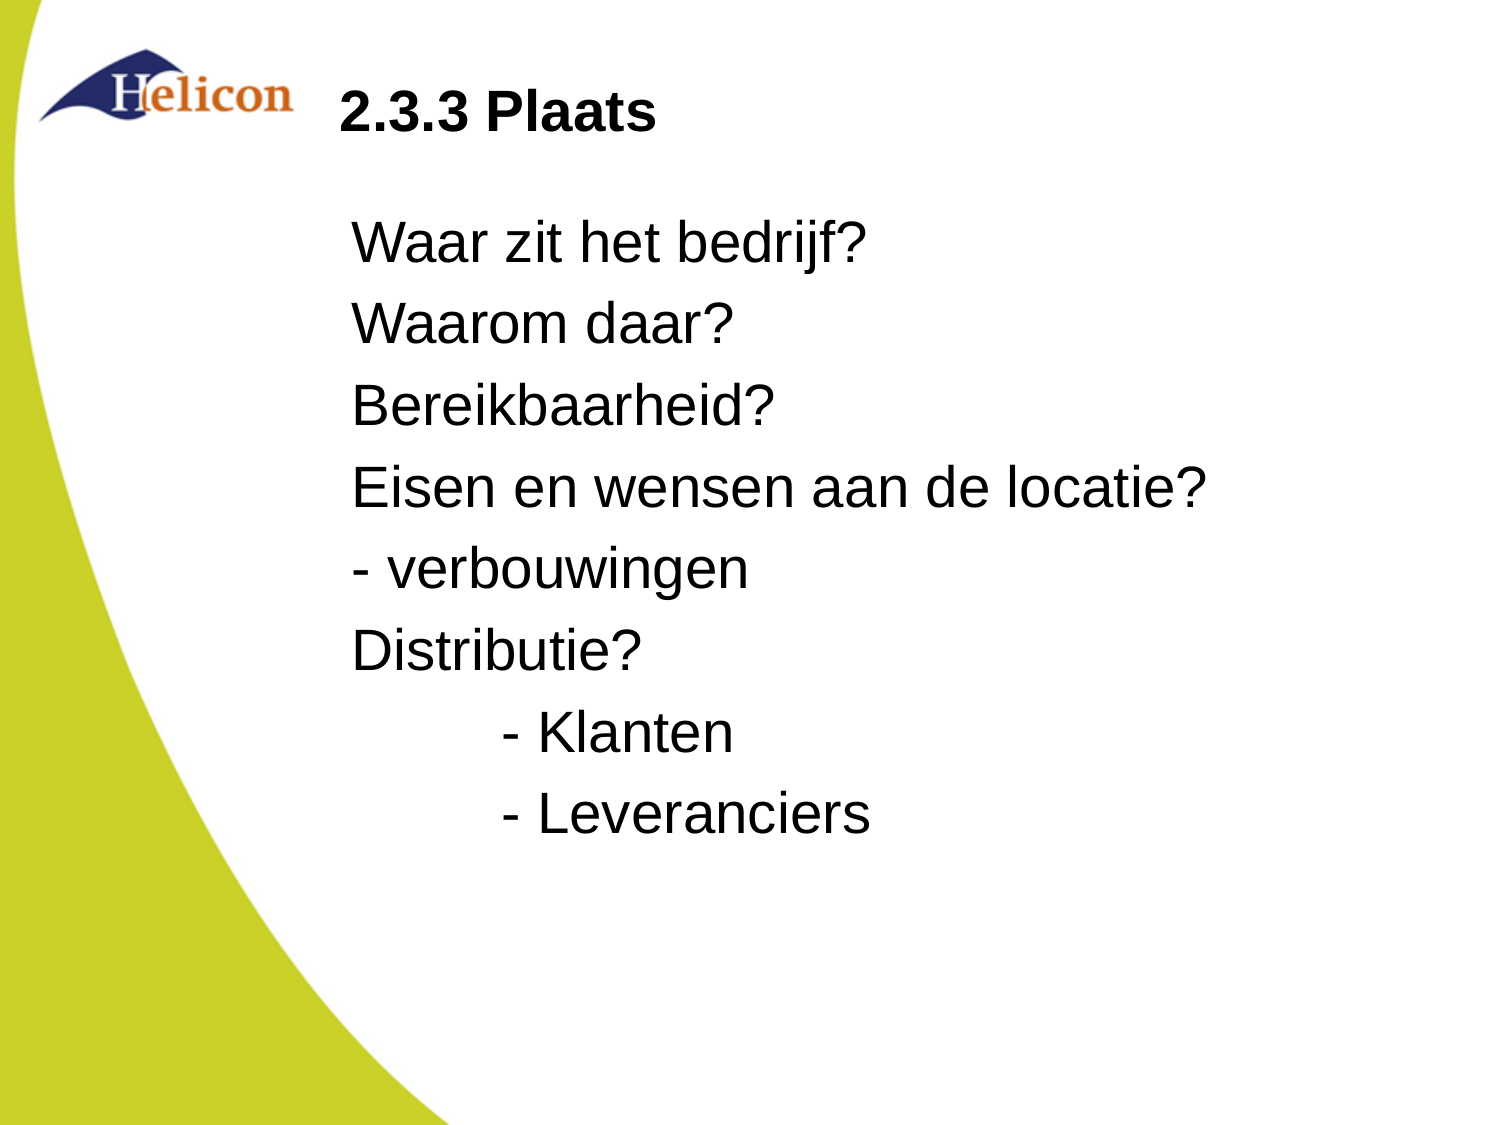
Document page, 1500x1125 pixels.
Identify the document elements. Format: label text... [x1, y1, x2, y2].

picture [0, 0, 1500, 1125]
list Waar zit het bedrijf? Waarom daar? Bereikbaarheid? Eisen en wensen aan de locatie? - verbouwingen Distributie? - Klanten - Leveranciers [336, 196, 1425, 1005]
title 2.3.3 Plaats [324, 54, 1415, 161]
